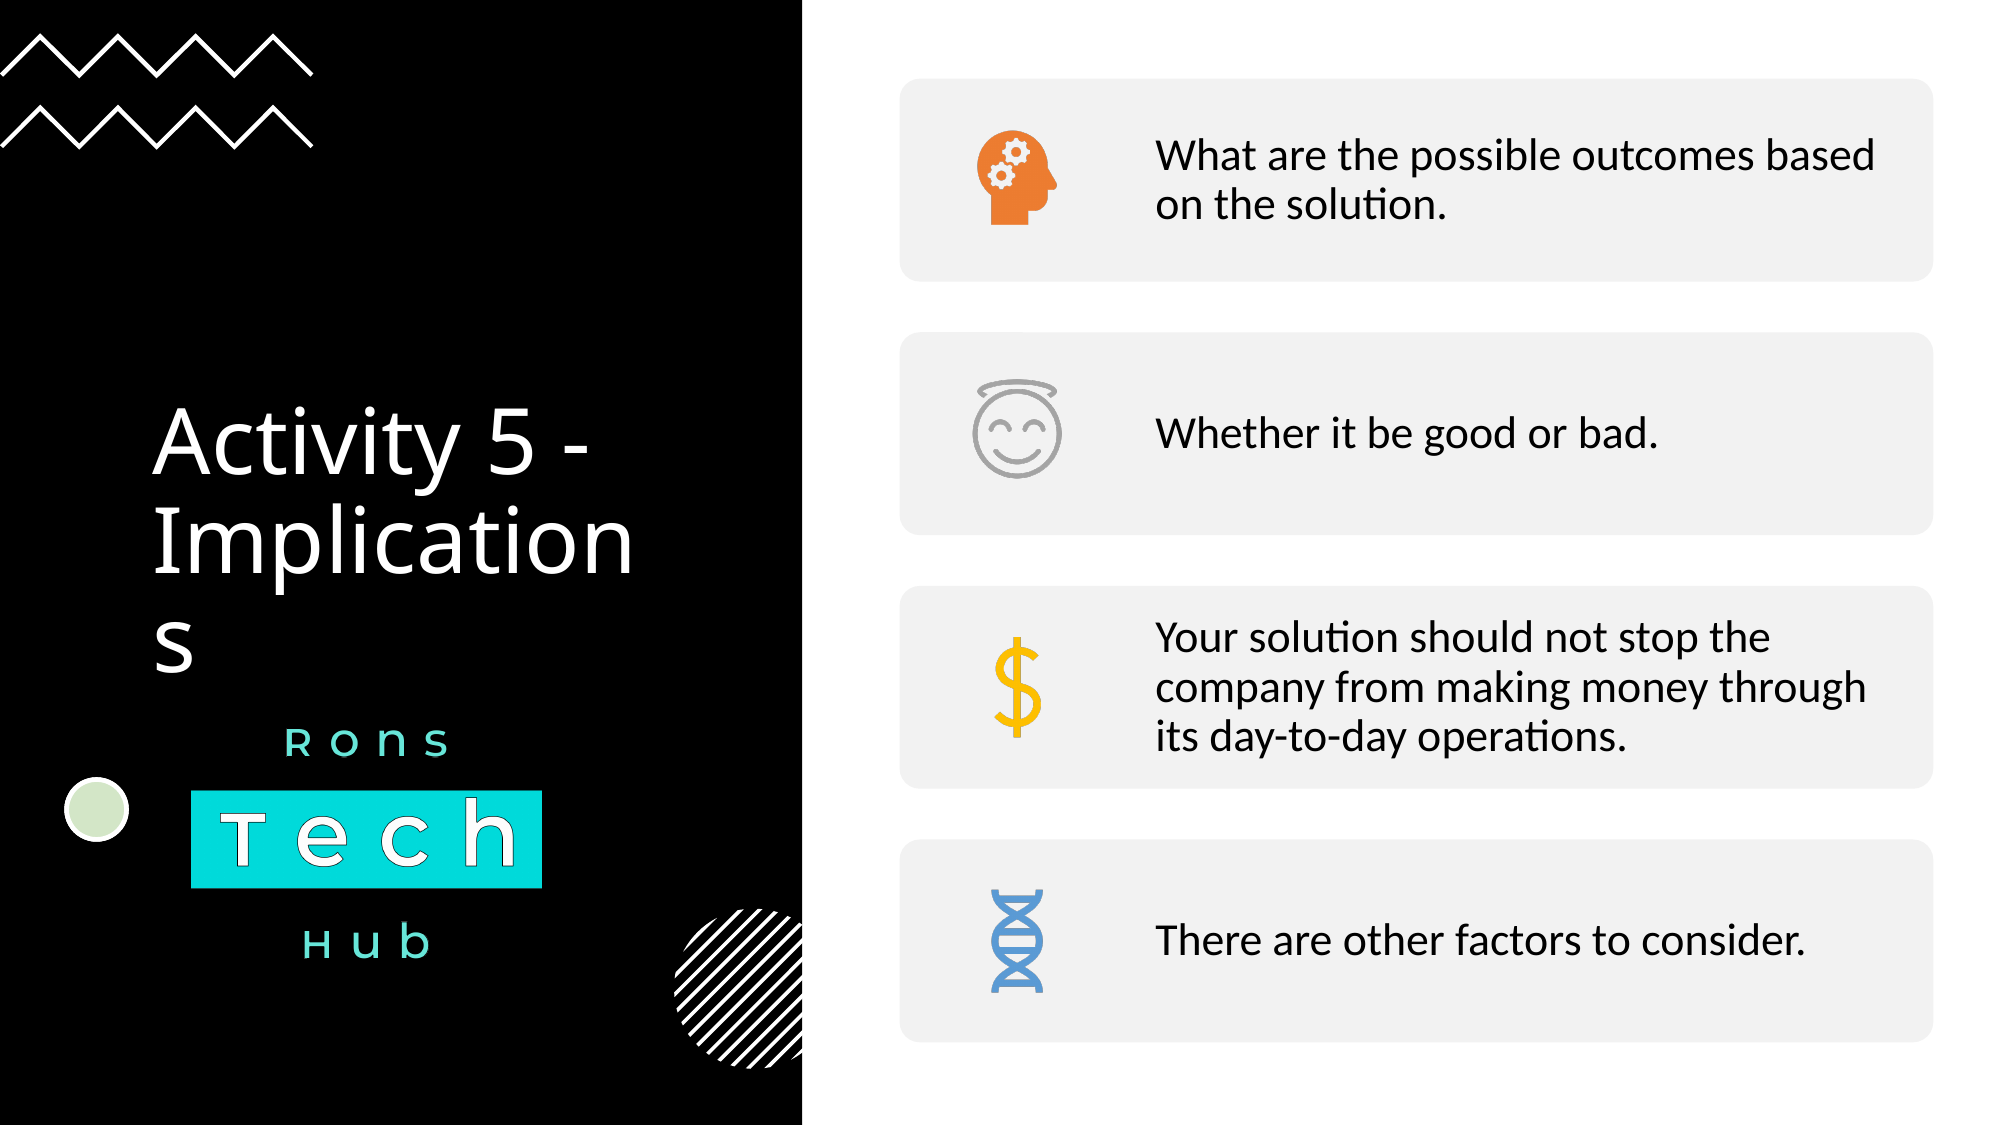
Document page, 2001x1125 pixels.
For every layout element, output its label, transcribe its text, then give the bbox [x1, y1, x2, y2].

text_box [803, 0, 2000, 1125]
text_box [0, 33, 314, 150]
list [899, 78, 1934, 1043]
text_box [0, 0, 803, 1125]
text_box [674, 908, 835, 1069]
title Activity 5 - Implications [137, 196, 663, 892]
picture [191, 660, 542, 1018]
text_box [65, 778, 128, 841]
